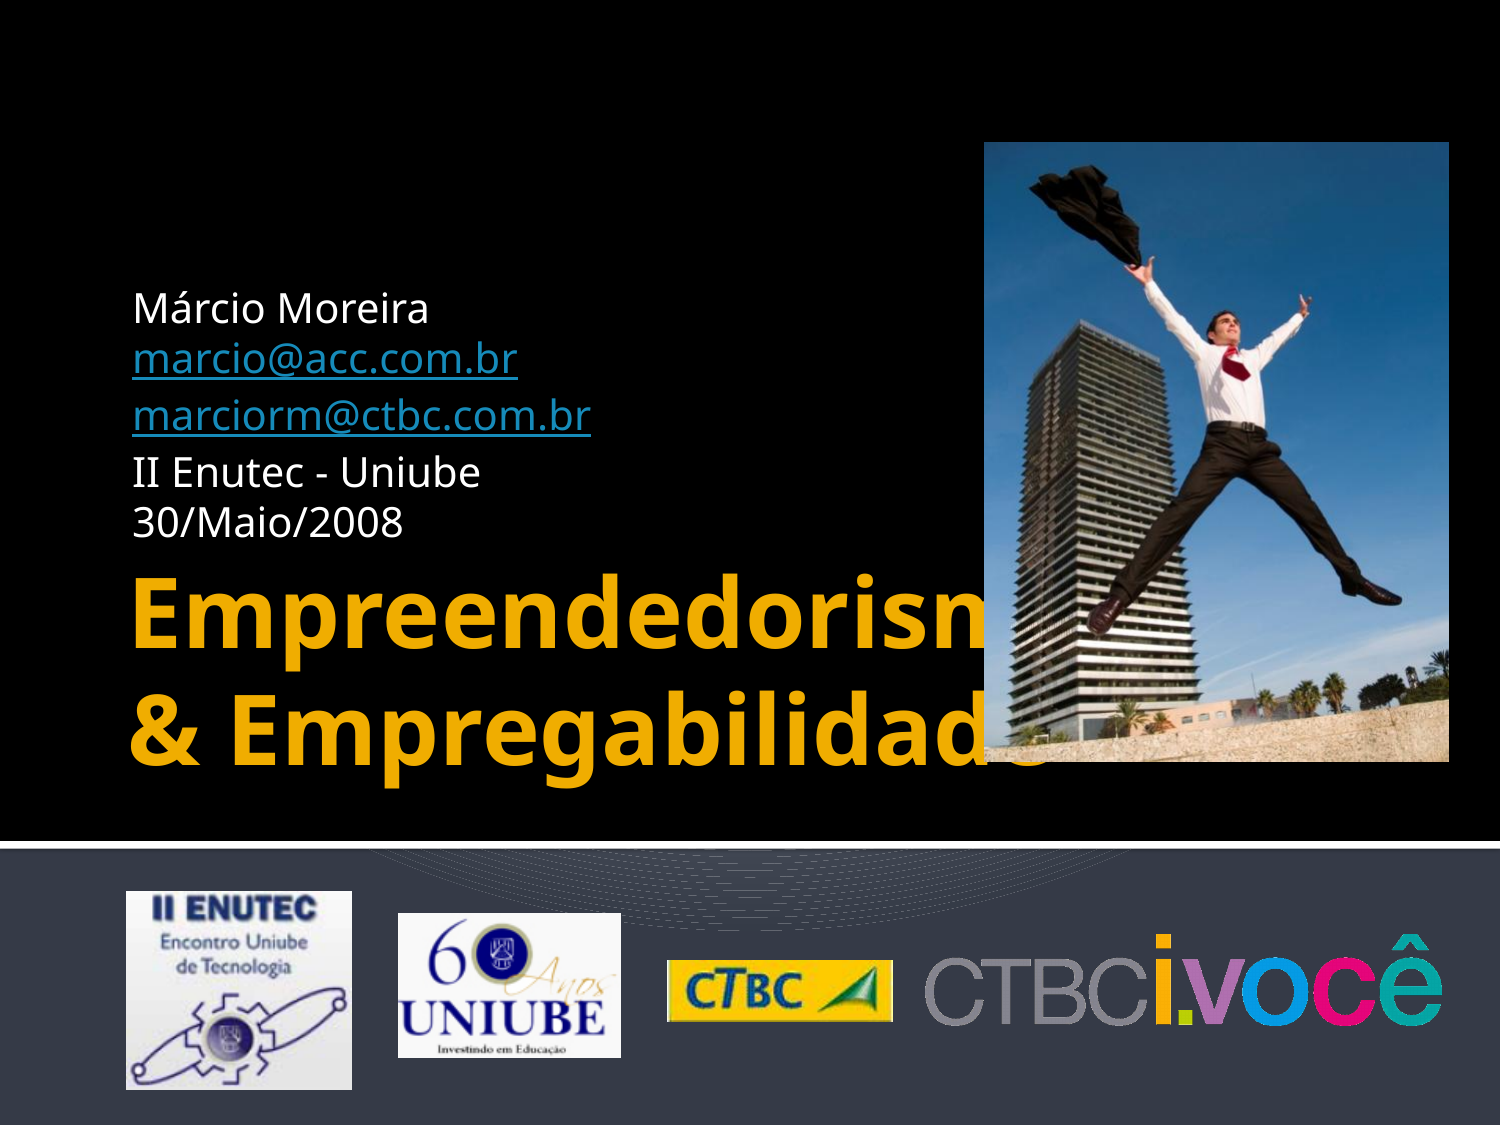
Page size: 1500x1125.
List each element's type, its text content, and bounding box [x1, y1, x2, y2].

picture [984, 142, 1449, 762]
picture [126, 891, 352, 1090]
subtitle Márcio Moreira marcio@acc.com.br marciorm@ctbc.com.br II Enutec - Uniube 30/Maio/2008 [112, 281, 978, 546]
picture [398, 913, 621, 1058]
picture [1258, 970, 1293, 1014]
picture [925, 934, 1442, 1026]
picture [667, 960, 893, 1022]
title Empreendedorismo & Empregabilidade [112, 550, 1438, 825]
